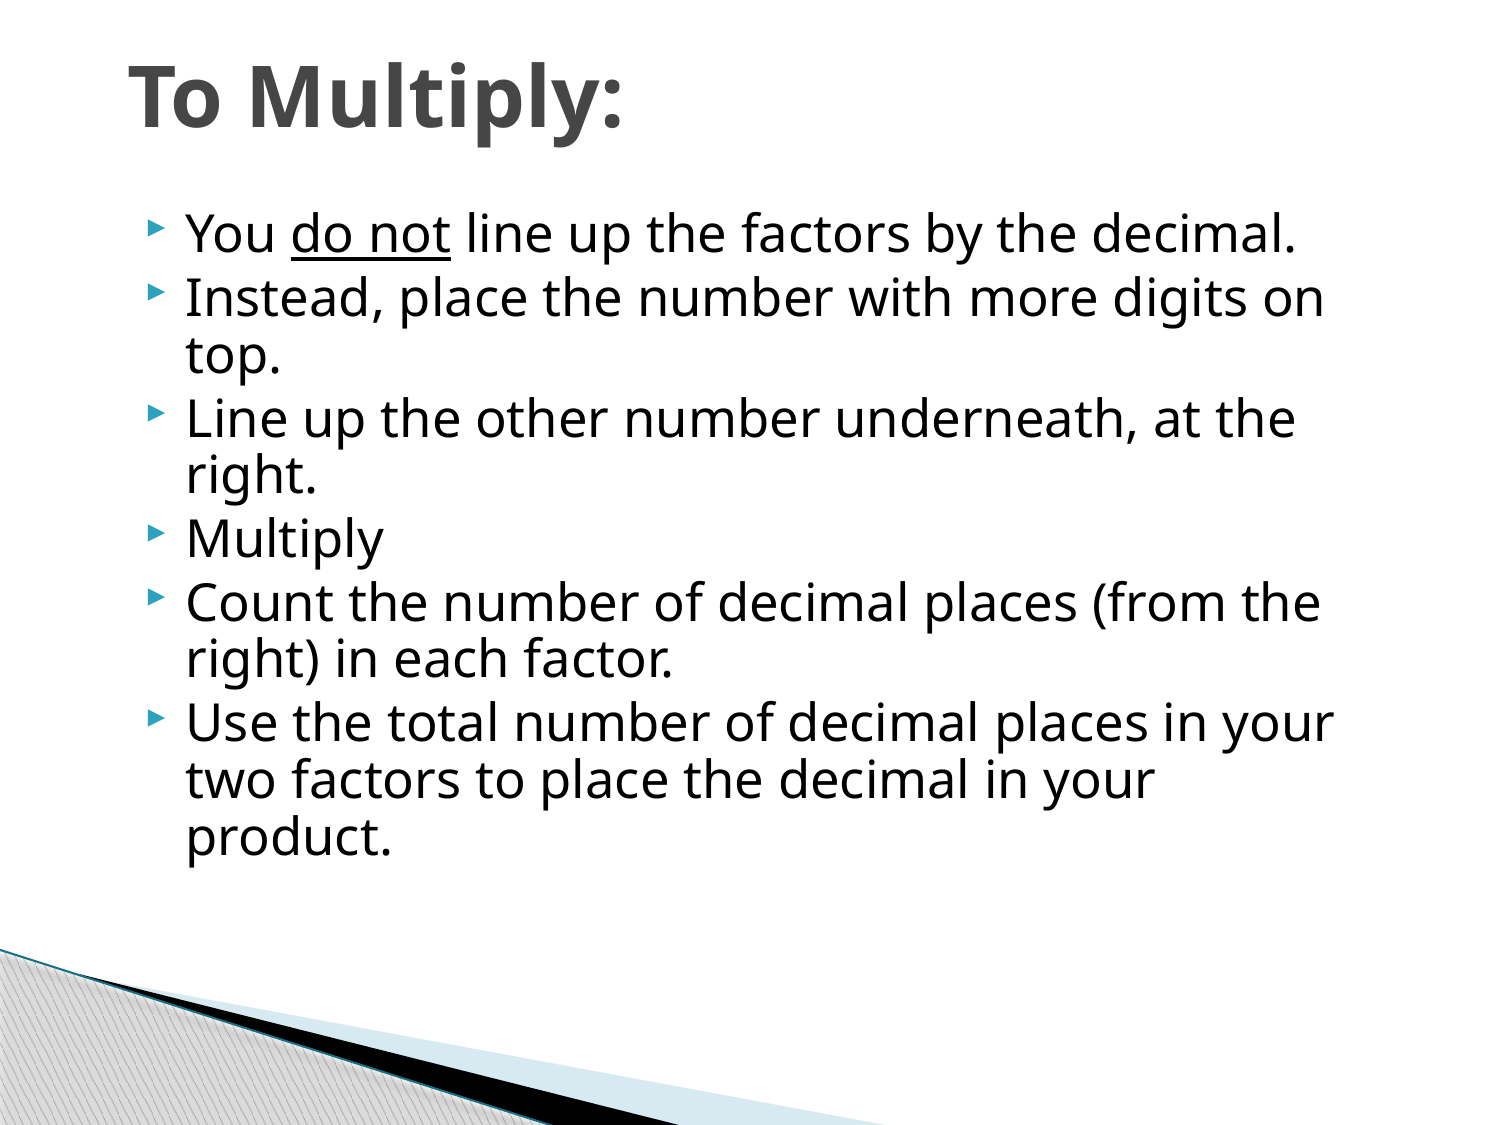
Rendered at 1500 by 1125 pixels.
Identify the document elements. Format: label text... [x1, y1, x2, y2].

title To Multiply: [112, 0, 1388, 188]
list You do not line up the factors by the decimal. Instead, place the number with more digits on top. Line up the other number underneath, at the right. Multiply Count the number of decimal places (from the right) in each factor. Use the total number of decimal places in your two factors to place the decimal in your product. [112, 200, 1388, 875]
